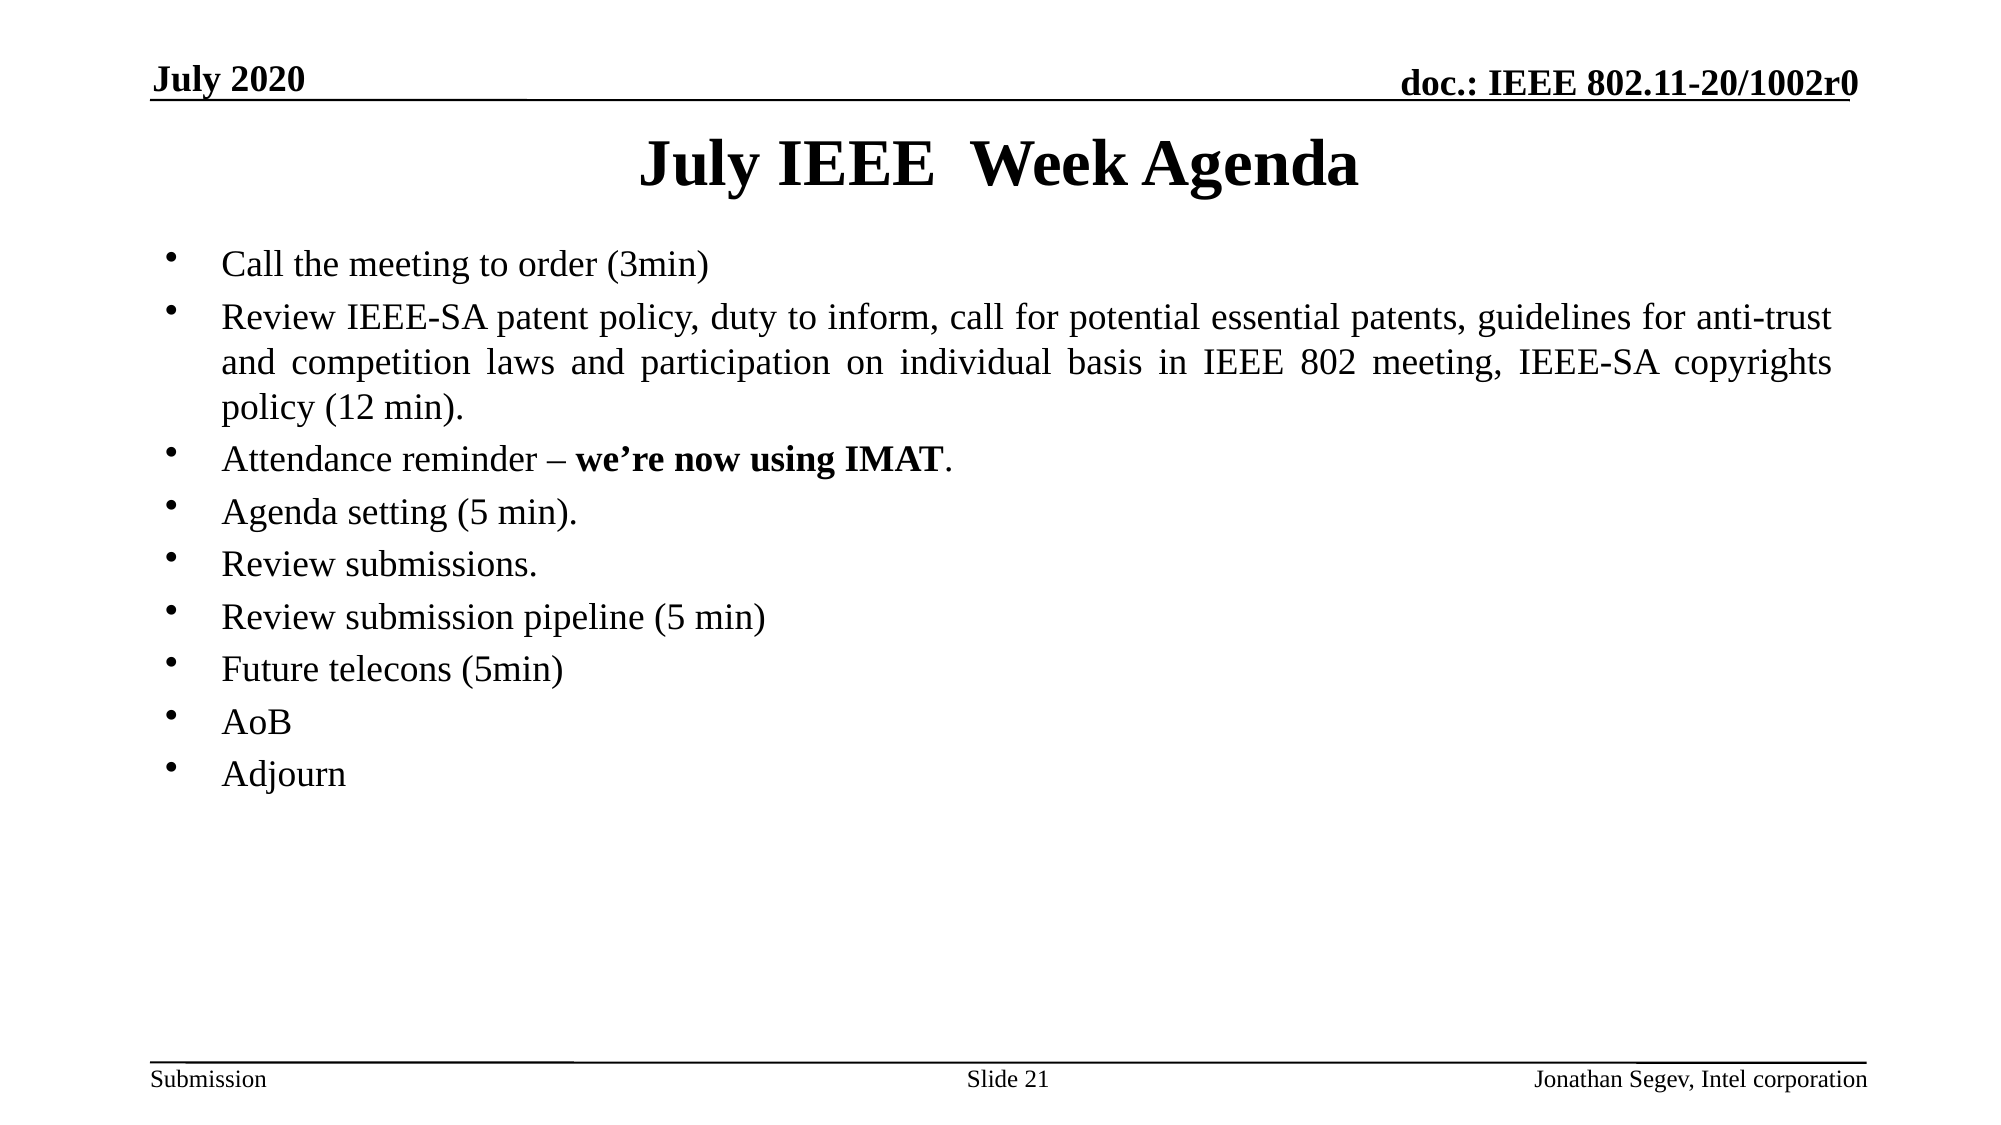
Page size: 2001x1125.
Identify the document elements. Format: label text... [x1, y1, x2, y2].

slide_number Slide 21 [950, 1061, 1067, 1123]
list Call the meeting to order (3min) Review IEEE-SA patent policy, duty to inform, call for potential essential patents, guidelines for anti-trust and competition laws and participation on individual basis in IEEE 802 meeting, IEEE-SA copyrights policy (12 min). Attendance reminder – we’re now using IMAT. Agenda setting (5 min). Review submissions. Review submission pipeline (5 min) Future telecons (5min) AoB Adjourn [149, 231, 1850, 1000]
title July IEEE Week Agenda [149, 112, 1850, 205]
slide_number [152, 54, 563, 100]
footer Jonathan Segev, Intel corporation [1171, 1061, 1869, 1093]
